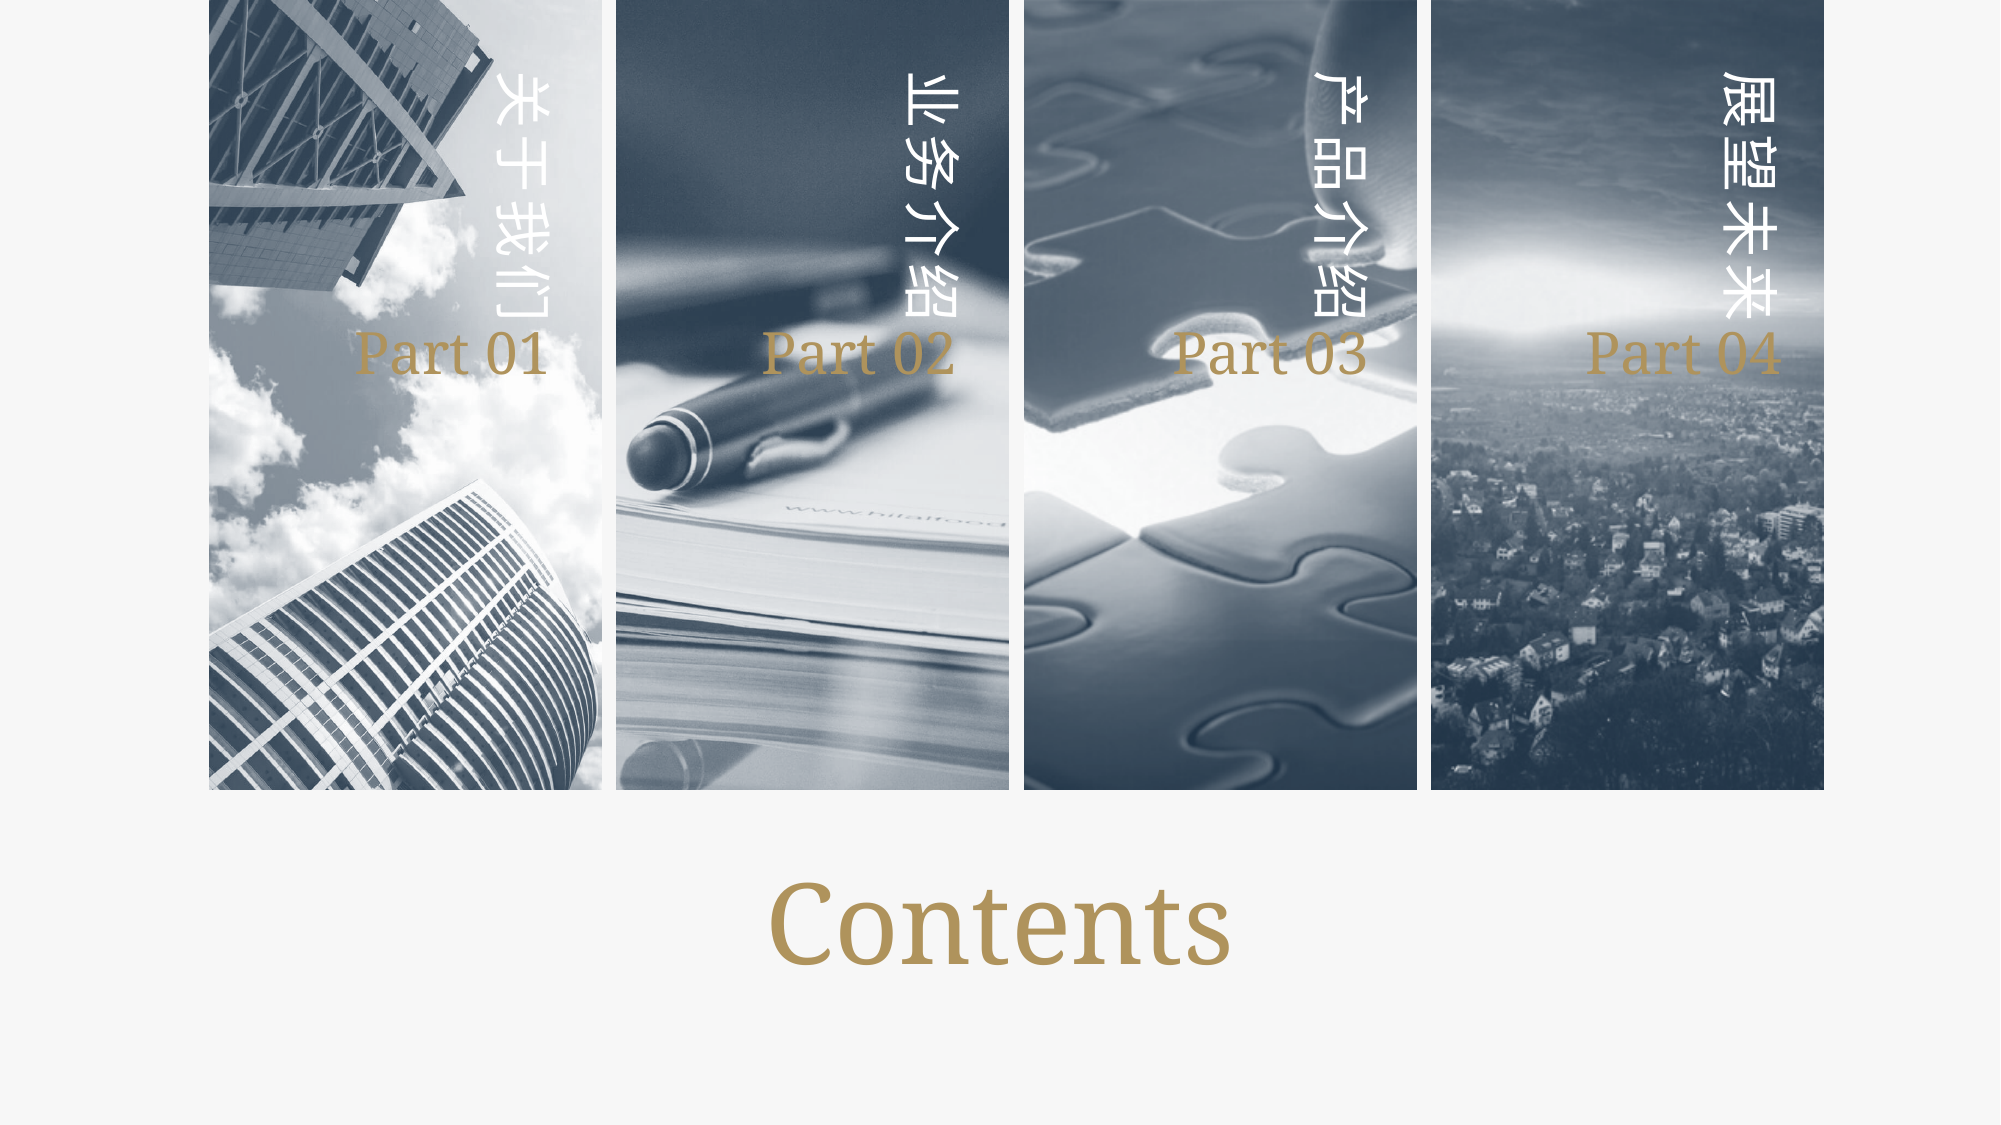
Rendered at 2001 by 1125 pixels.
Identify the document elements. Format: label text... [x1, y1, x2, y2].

picture [616, 0, 1009, 790]
picture [1431, 0, 1824, 790]
text_box Contents [750, 844, 1250, 995]
picture [1024, 0, 1417, 790]
picture [209, 0, 602, 790]
